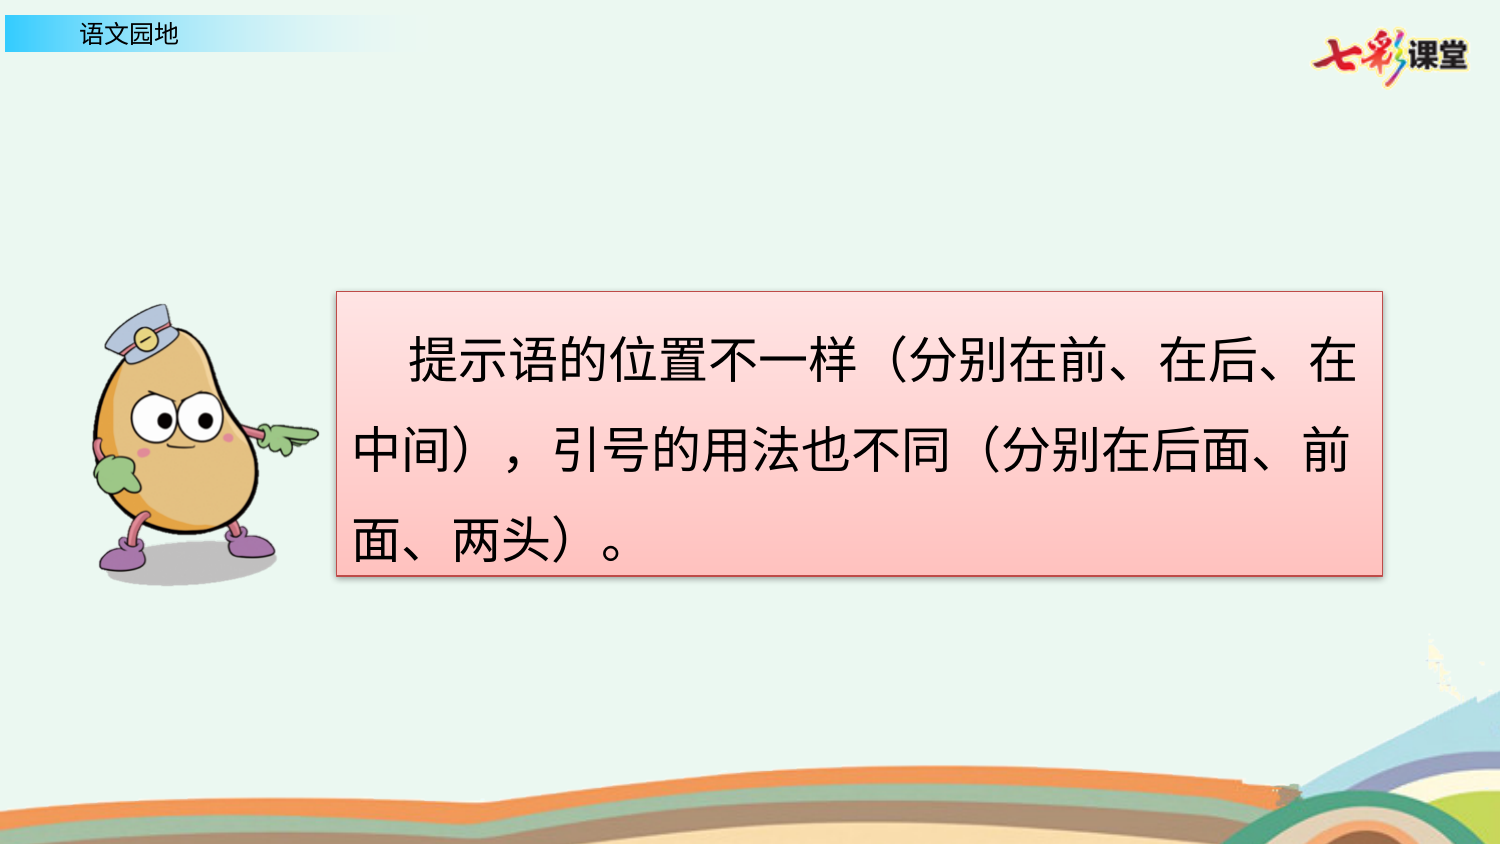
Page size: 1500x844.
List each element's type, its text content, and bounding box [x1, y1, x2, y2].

picture [1308, 14, 1477, 95]
picture [0, 300, 1500, 844]
text_box 提示语的位置不一样（分别在前、在后、在中间），引号的用法也不同（分别在后面、前面、两头）。 [336, 291, 1383, 577]
